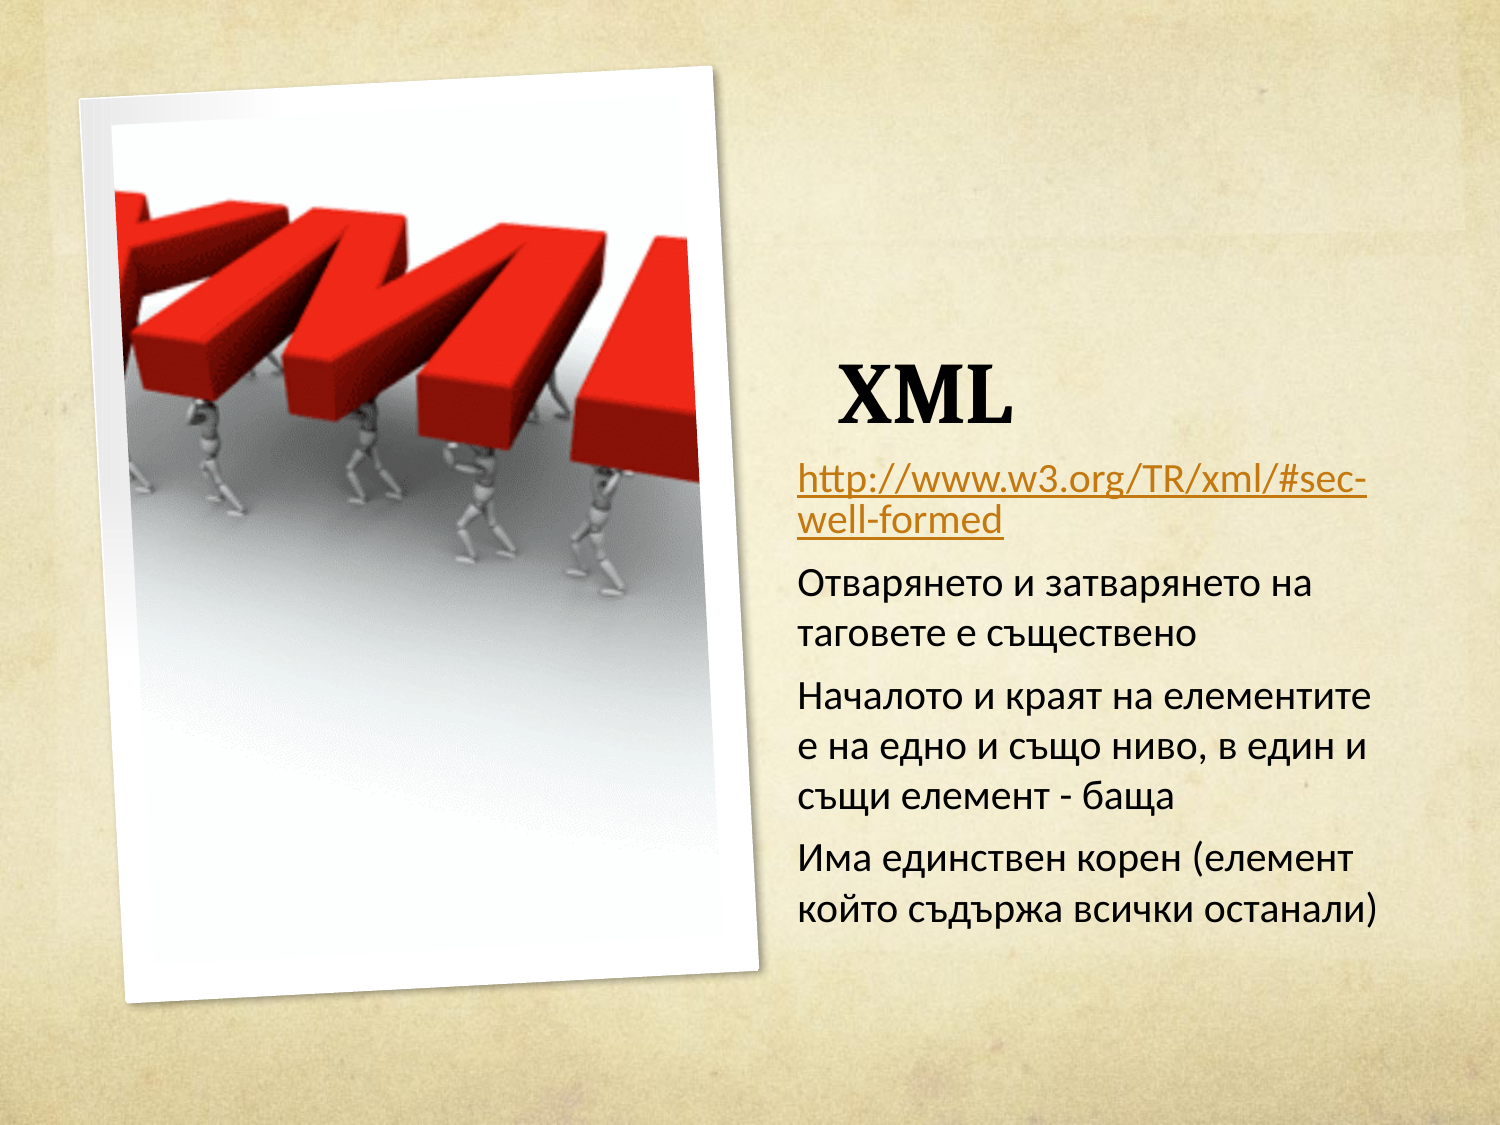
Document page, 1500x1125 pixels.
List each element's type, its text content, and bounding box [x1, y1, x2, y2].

title XML [823, 249, 1409, 441]
picture [0, 0, 1500, 1125]
list http://www.w3.org/TR/xml/#sec-well-formed Отварянето и затварянето на таговете е съществено Началото и краят на елементите е на едно и също ниво, в един и същи елемент - баща Има единствен корен (елемент който съдържа всички останали) [782, 442, 1409, 1000]
